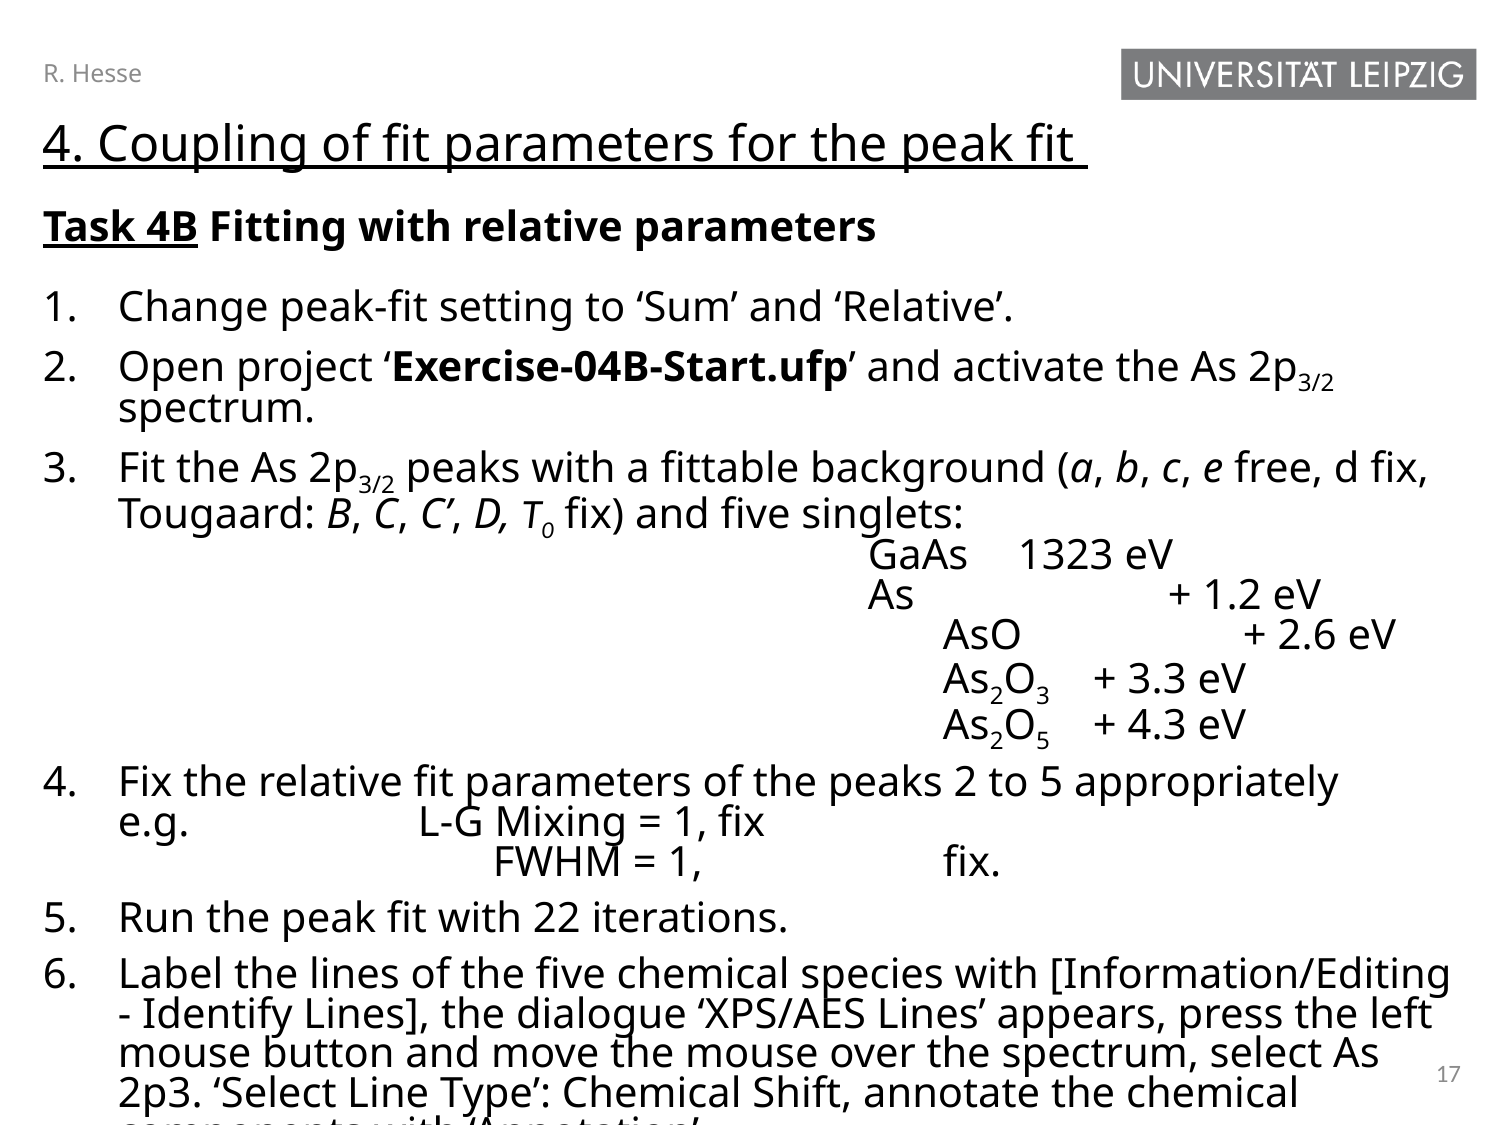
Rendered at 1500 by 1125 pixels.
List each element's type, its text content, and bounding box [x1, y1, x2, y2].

picture [1410, 48, 1477, 100]
footer R. Hesse [28, 44, 1410, 105]
text_box Task 4B Fitting with relative parameters Change peak-fit setting to ‘Sum’ and ‘Relative’. Open project ‘Exercise-04B-Start.ufp’ and activate the As 2p3/2 spectrum. Fit the As 2p3/2 peaks with a fittable background (a, b, c, e free, d fix, Tougaard: B, C, C’, D, T0 fix) and five singlets: GaAs 1323 eV As + 1.2 eV AsO + 2.6 eV As2O3 + 3.3 eV As2O5 + 4.3 eV Fix the relative fit parameters of the peaks 2 to 5 appropriately e.g. L-G Mixing = 1, fix FWHM = 1, fix. Run the peak fit with 22 iterations. Label the lines of the five chemical species with [Information/Editing - Identify Lines], the dialogue ‘XPS/AES Lines’ appears, press the left mouse button and move the mouse over the spectrum, select As 2p3. ‘Select Line Type’: Chemical Shift, annotate the chemical components with ‘Annotation’. Display the fit parameter table via ‘Peak Fit → Show/Correct Fit Parameters…’. [28, 201, 1477, 1125]
text_box 4. Coupling of fit parameters for the peak fit [28, 104, 1269, 179]
